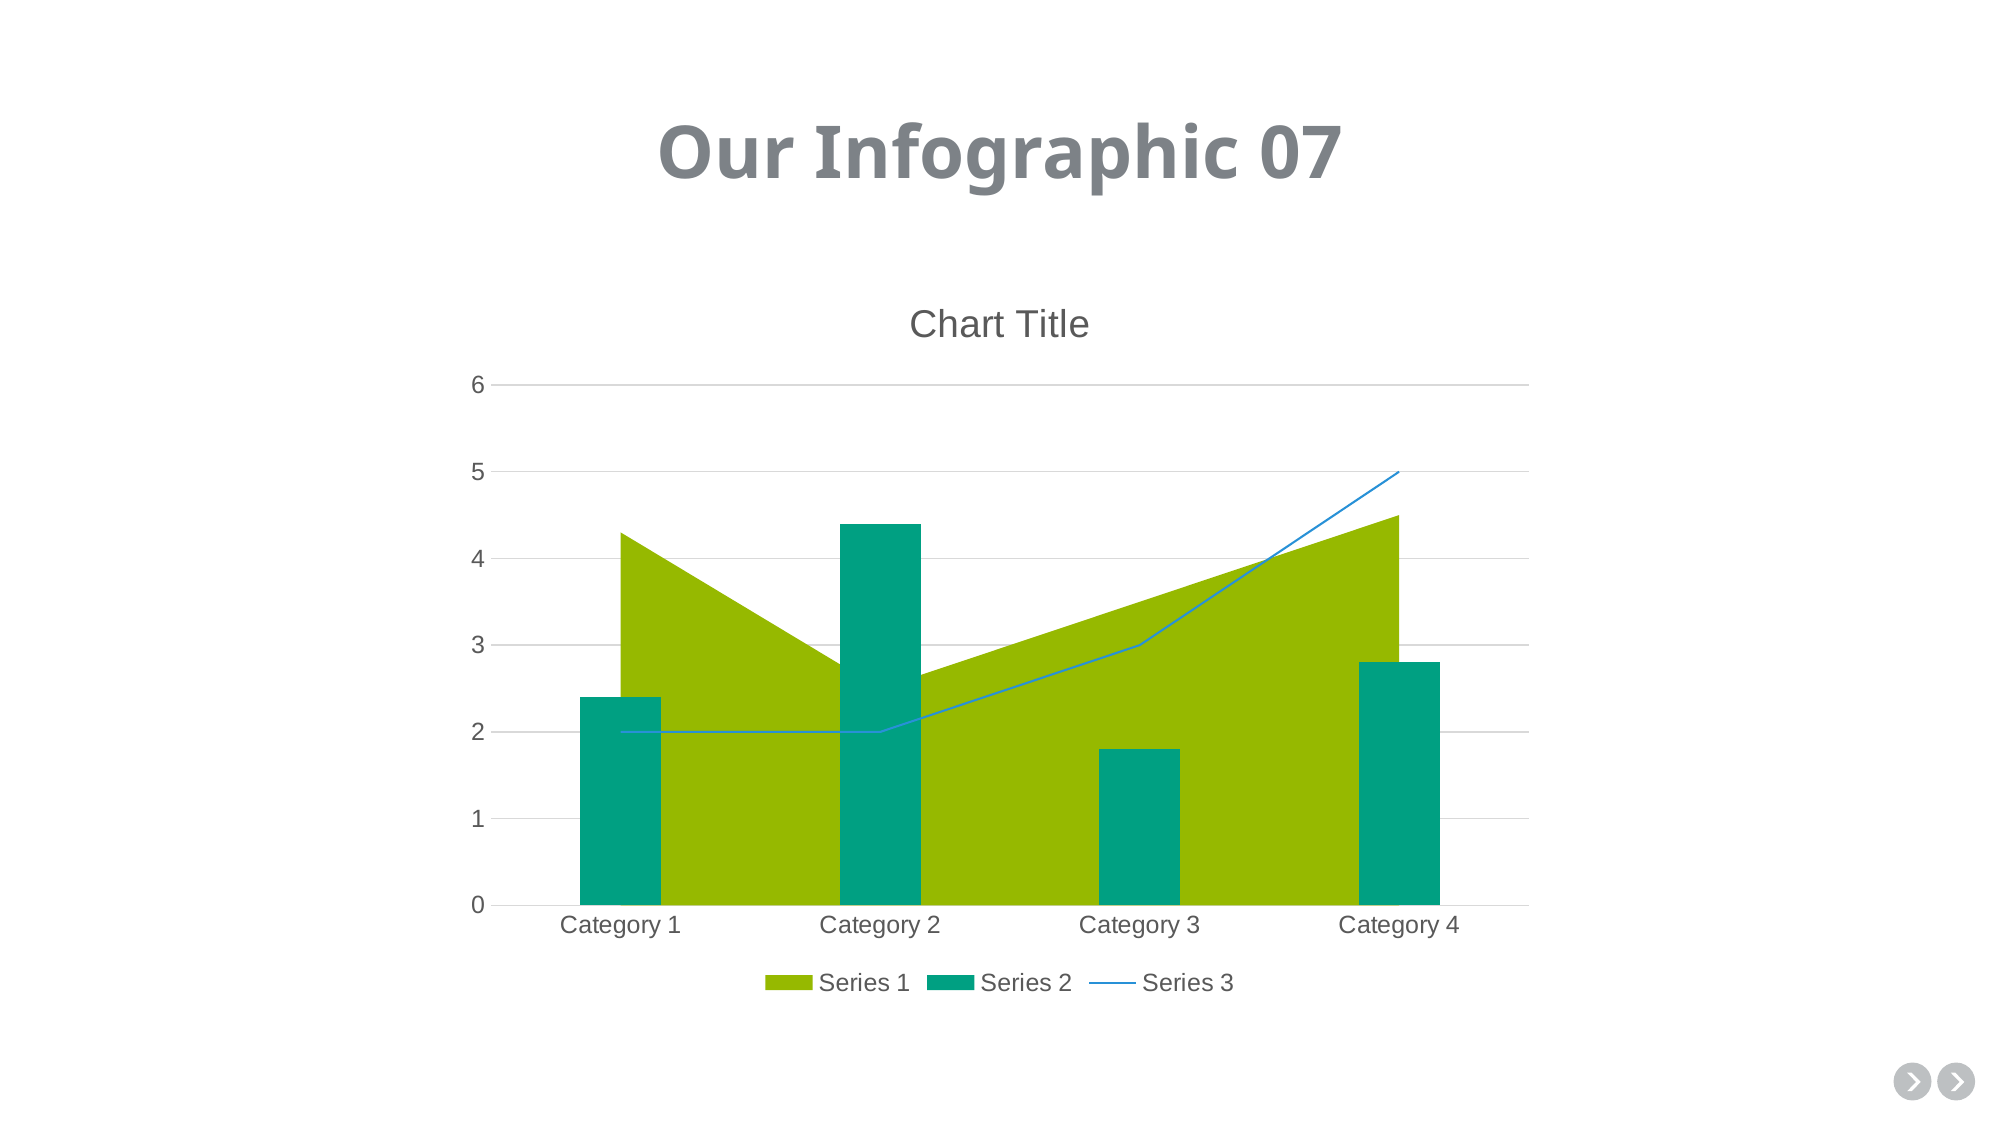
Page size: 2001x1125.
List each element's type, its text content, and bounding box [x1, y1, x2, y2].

chart [448, 267, 1551, 1003]
text_box Our Infographic 07 [641, 98, 1359, 201]
